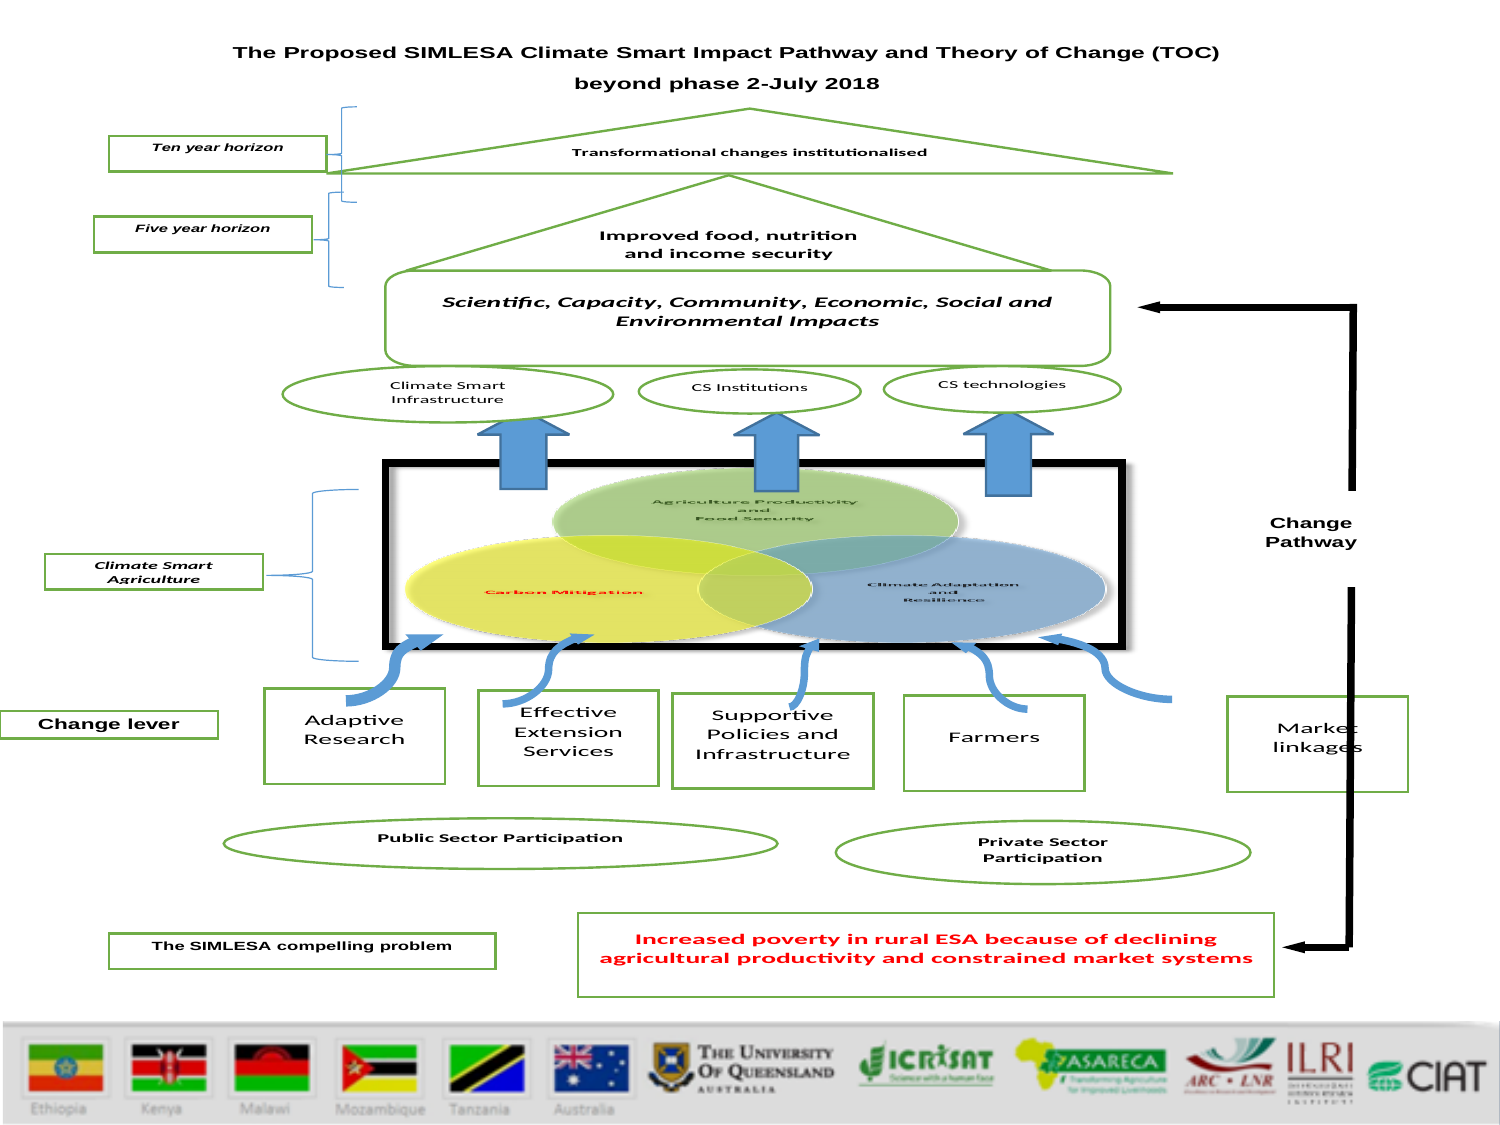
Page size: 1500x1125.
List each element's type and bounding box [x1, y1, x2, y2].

text_box [0, 44, 1412, 1000]
picture [2, 1021, 1500, 1125]
